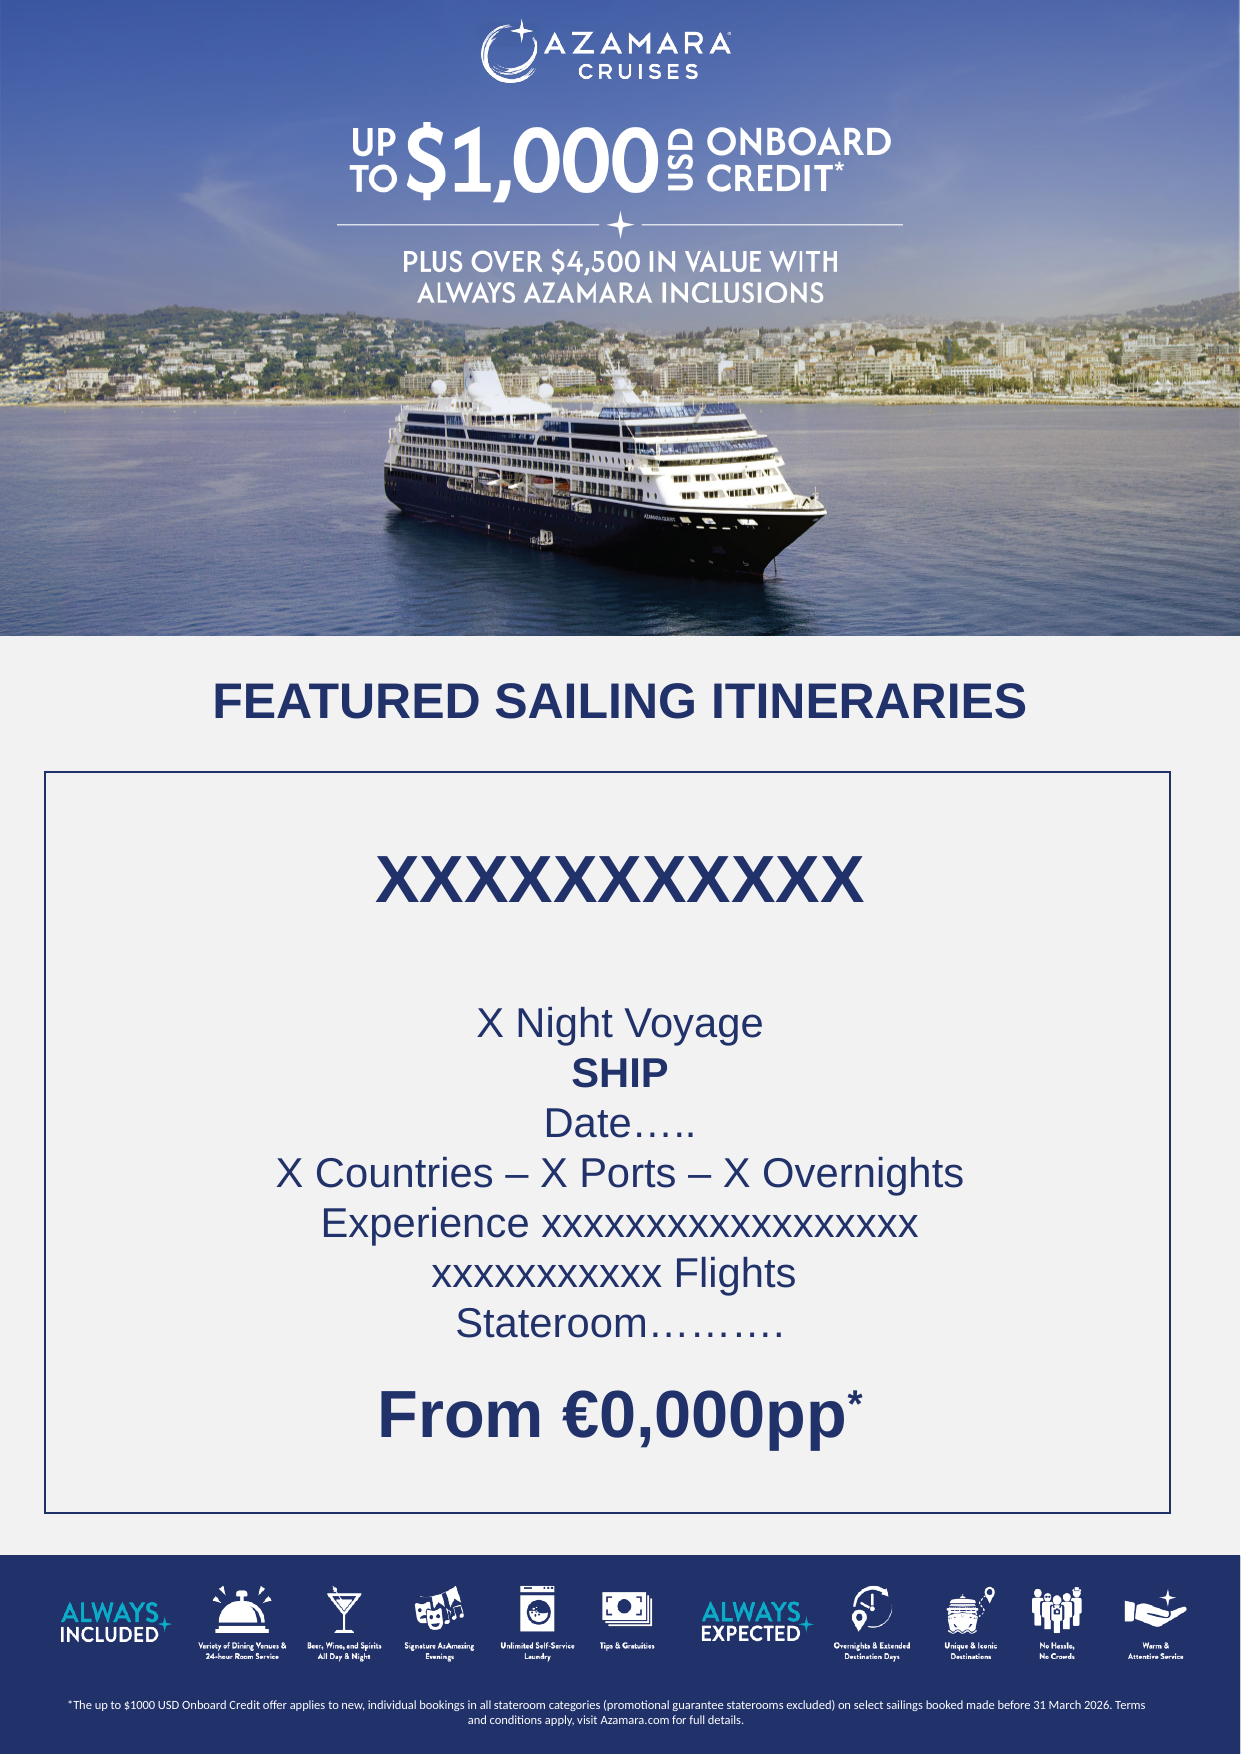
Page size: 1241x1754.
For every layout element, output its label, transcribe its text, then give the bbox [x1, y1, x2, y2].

text_box [44, 1458, 1171, 1514]
picture [0, 0, 1240, 636]
text_box [44, 771, 1171, 828]
text_box FEATURED SAILING ITINERARIES [0, 647, 1241, 750]
text_box *The up to $1000 USD Onboard Credit offer applies to new, individual bookings in all stateroom categories (promotional guarantee staterooms excluded) on select sailings booked made before 31 March 2026. Terms and conditions apply, visit Azamara.com for full details. [48, 1689, 1164, 1735]
picture [59, 1585, 1187, 1662]
text_box XXXXXXXXXXX X Night Voyage SHIP Date….. X Countries – X Ports – X Overnights Experience xxxxxxxxxxxxxxxxxx xxxxxxxxxxx Flights Stateroom………. From €0,000pp* [37, 828, 1203, 1458]
text_box [0, 1555, 1241, 1754]
